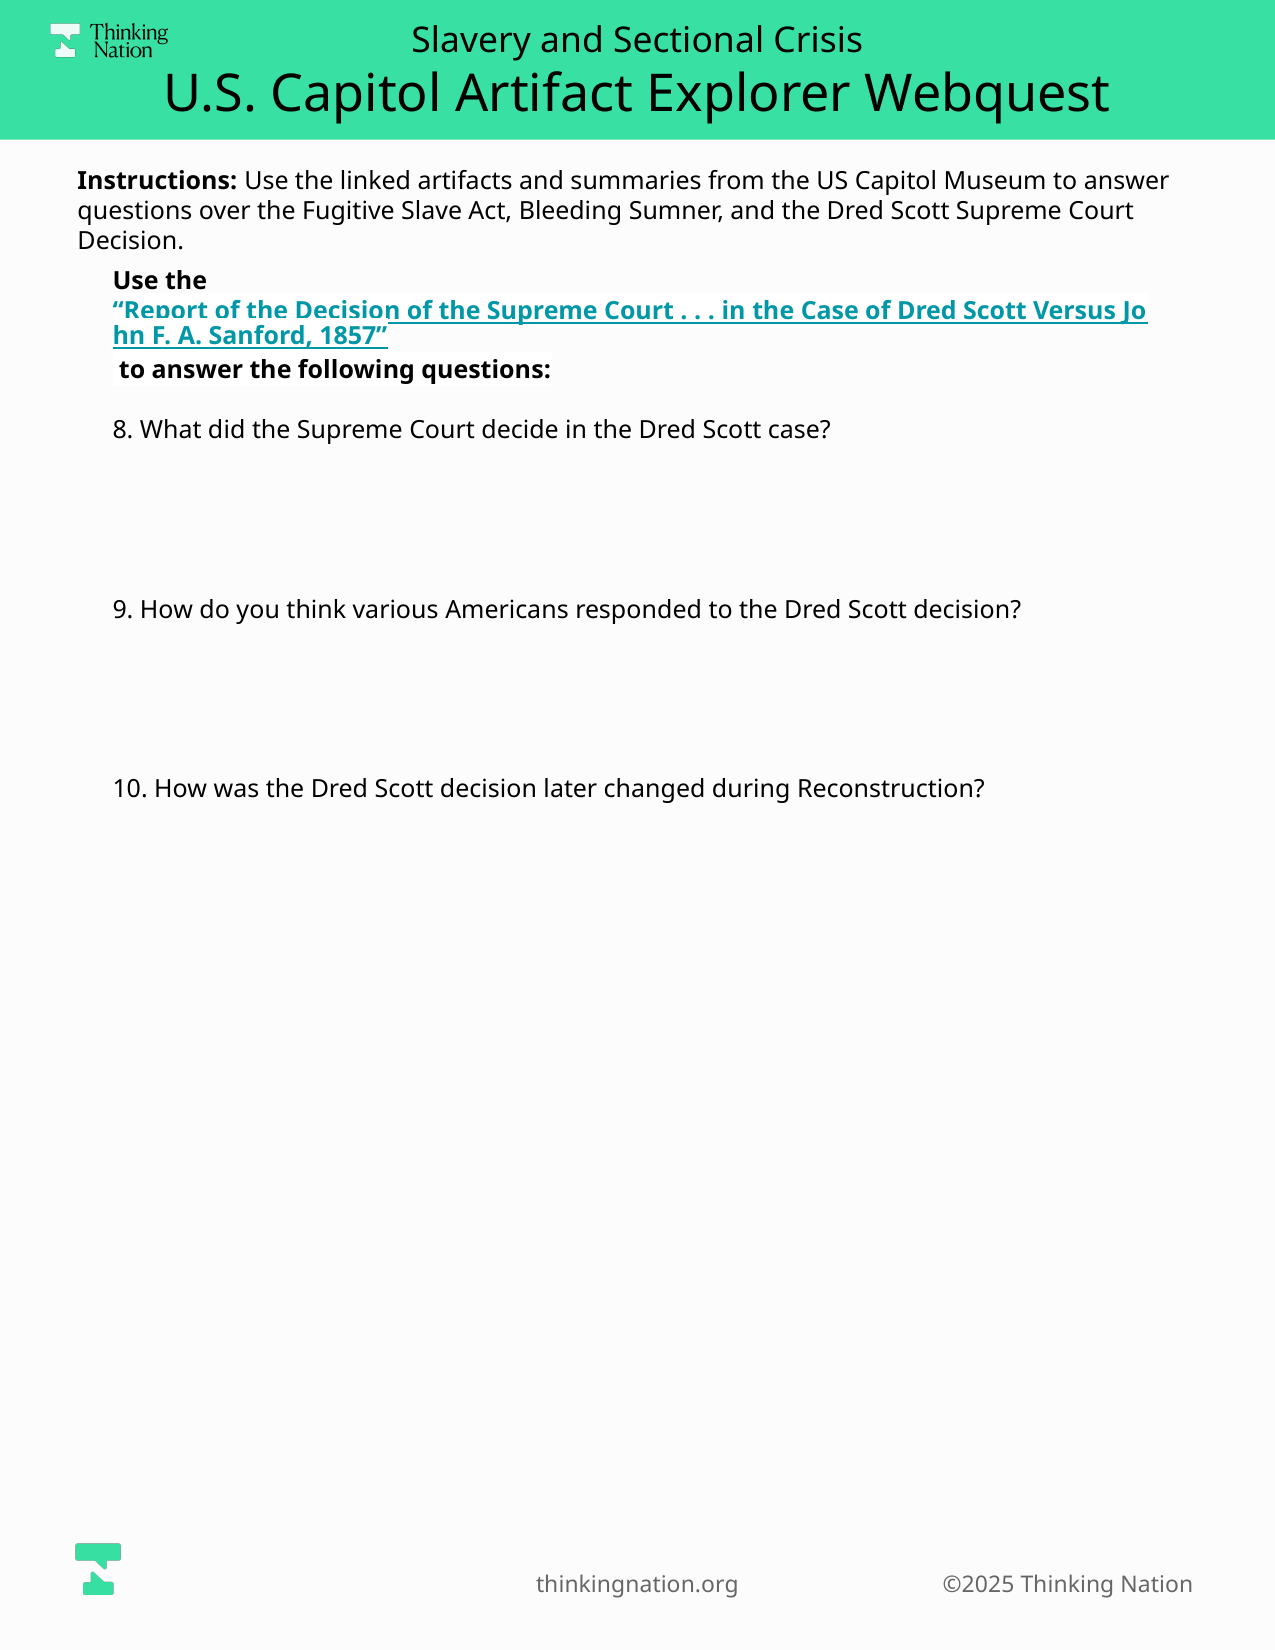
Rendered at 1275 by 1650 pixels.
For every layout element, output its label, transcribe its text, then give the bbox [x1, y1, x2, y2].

picture [62, 1533, 134, 1605]
text_box ©2025 Thinking Nation [907, 1553, 1210, 1605]
text_box Instructions: Use the linked artifacts and summaries from the US Capitol Museum to answer questions over the Fugitive Slave Act, Bleeding Sumner, and the Dred Scott Supreme Court Decision. [62, 149, 1221, 270]
picture [36, 12, 172, 69]
text_box Slavery and Sectional Crisis U.S. Capitol Artifact Explorer Webquest [0, 0, 1275, 140]
text_box Use the “Report of the Decision of the Supreme Court . . . in the Case of Dred Scott Versus John F. A. Sanford, 1857” to answer the following questions: 8. What did the Supreme Court decide in the Dred Scott case? 9. How do you think various Americans responded to the Dred Scott decision? 10. How was the Dred Scott decision later changed during Reconstruction? [97, 270, 1178, 1414]
text_box thinkingnation.org [486, 1553, 789, 1605]
